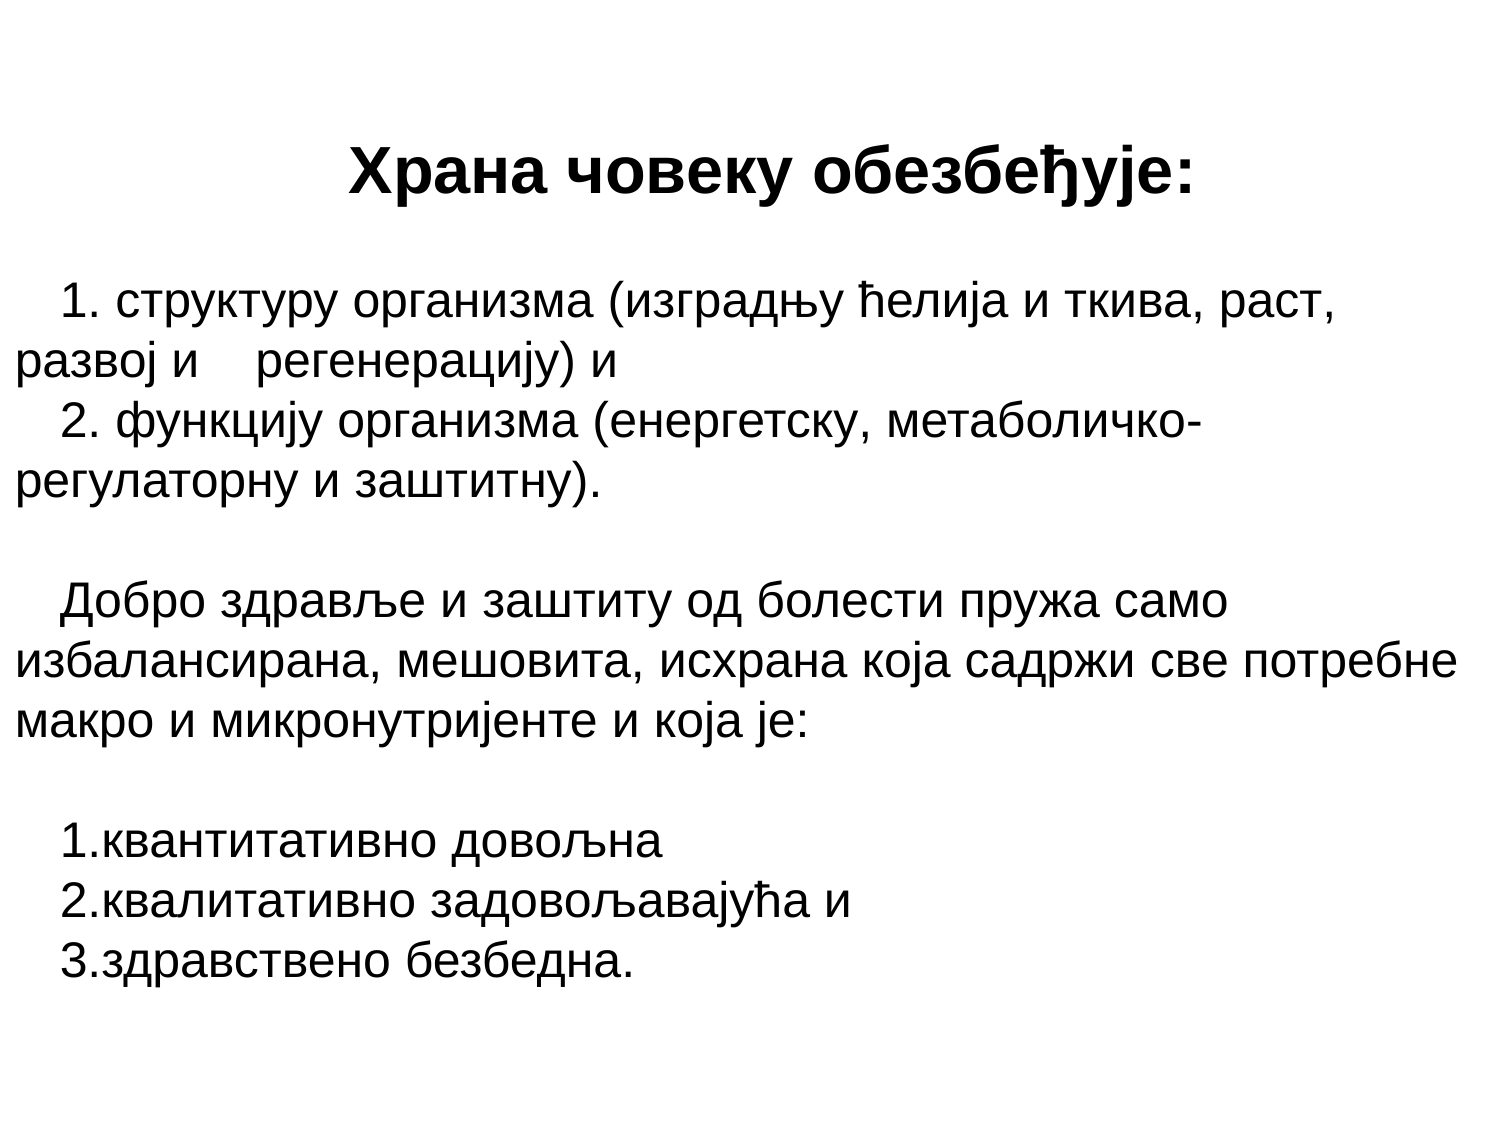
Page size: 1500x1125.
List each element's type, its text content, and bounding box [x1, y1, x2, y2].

text_box Храна човеку обезбеђује: 1. структуру организма (изградњу ћелија и ткива, раст, развој и регенерацију) и 2. функцију организма (енергетску, метаболичко-регулаторну и заштитну). Добро здравље и заштиту од болести пружа само избалансирана, мешовита, исхрана која садржи све потребне макро и микронутријенте и која је: квантитативно довољна квалитативно задовољавајућа и здравствено безбедна. [0, 0, 1500, 1055]
